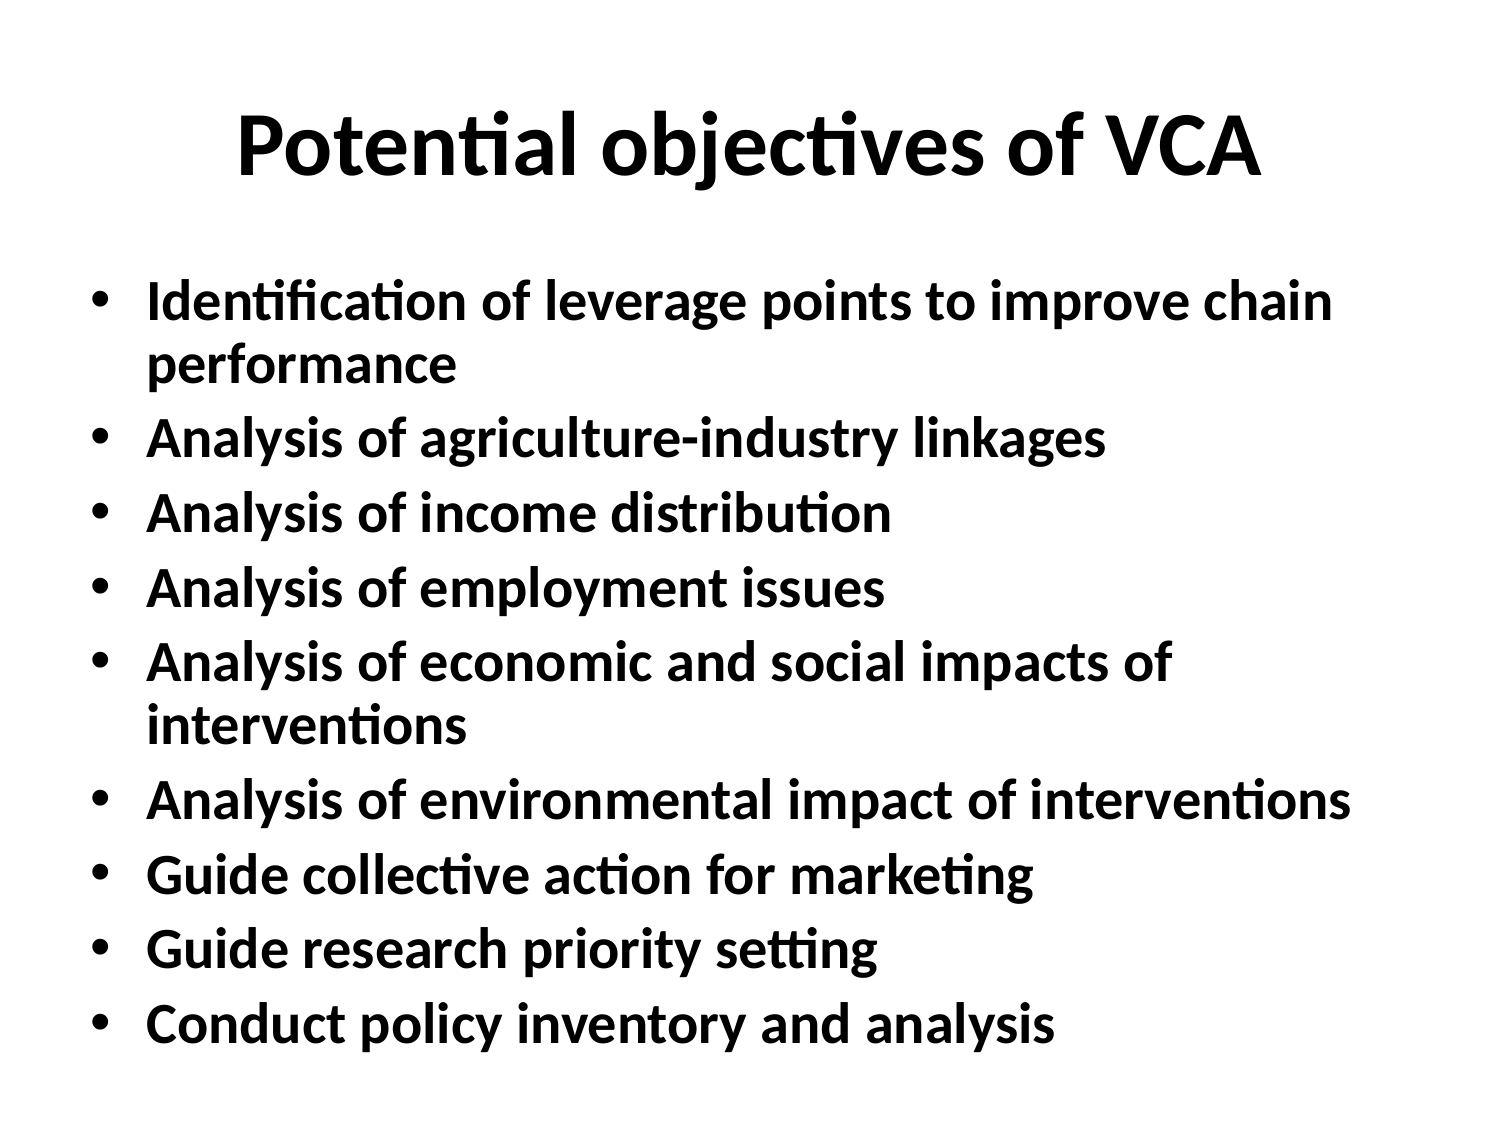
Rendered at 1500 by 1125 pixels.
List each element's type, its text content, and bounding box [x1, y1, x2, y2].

list Identification of leverage points to improve chain performance Analysis of agriculture-industry linkages Analysis of income distribution Analysis of employment issues Analysis of economic and social impacts of interventions Analysis of environmental impact of interventions Guide collective action for marketing Guide research priority setting Conduct policy inventory and analysis [75, 262, 1425, 1088]
title Potential objectives of VCA [75, 45, 1425, 233]
